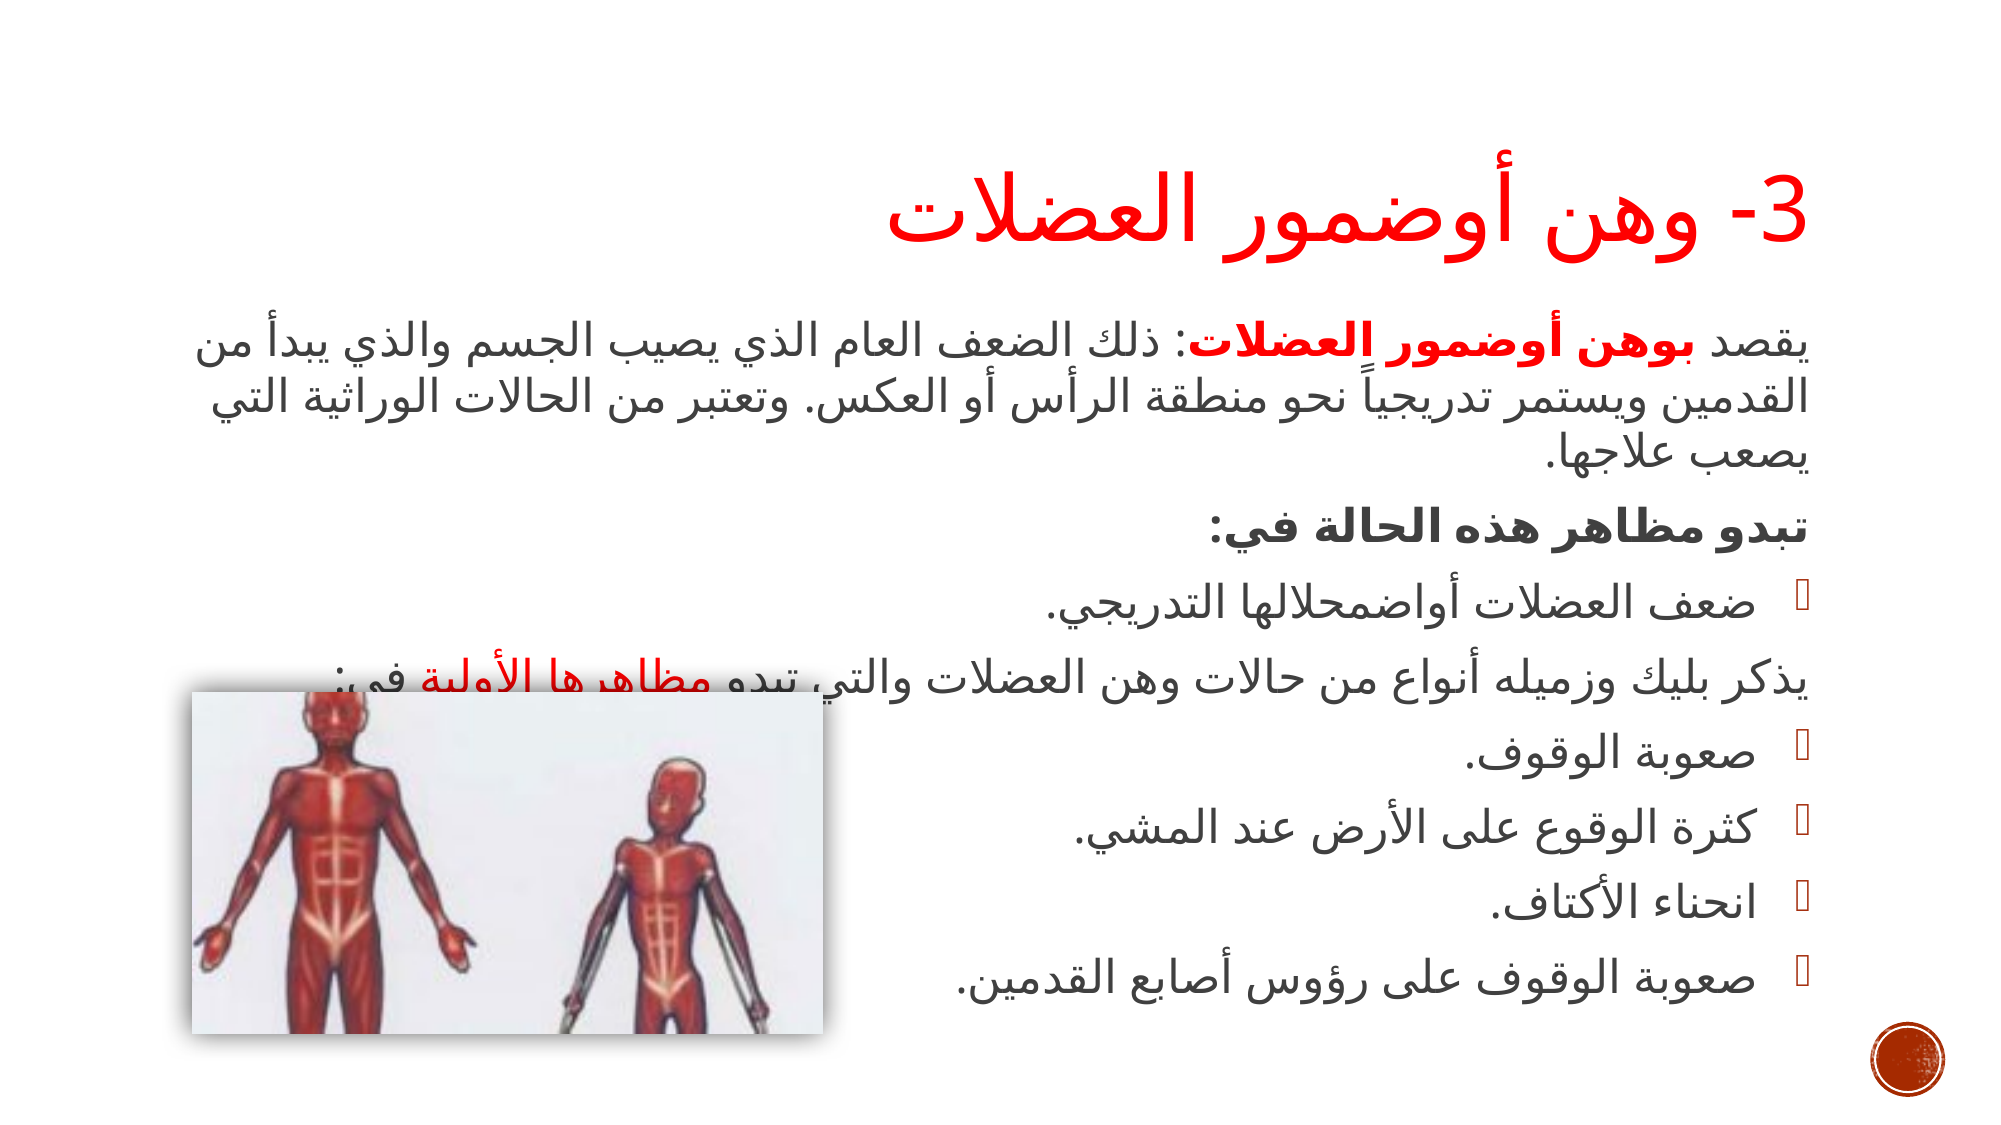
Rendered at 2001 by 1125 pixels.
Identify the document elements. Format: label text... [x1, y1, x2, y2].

picture [192, 692, 823, 1034]
title 3- وهن أوضمور العضلات [175, 79, 1826, 302]
list يقصد بوهن أوضمور العضلات: ذلك الضعف العام الذي يصيب الجسم والذي يبدأ من القدمين ويستمر تدريجياً نحو منطقة الرأس أو العكس. وتعتبر من الحالات الوراثية التي يصعب علاجها. تبدو مظاهر هذه الحالة في: ضعف العضلات أواضمحلالها التدريجي. يذكر بليك وزميله أنواع من حالات وهن العضلات والتي تبدو مظاهرها الأولية في: صعوبة الوقوف. كثرة الوقوع على الأرض عند المشي. انحناء الأكتاف. صعوبة الوقوف على رؤوس أصابع القدمين. [175, 302, 1826, 1013]
